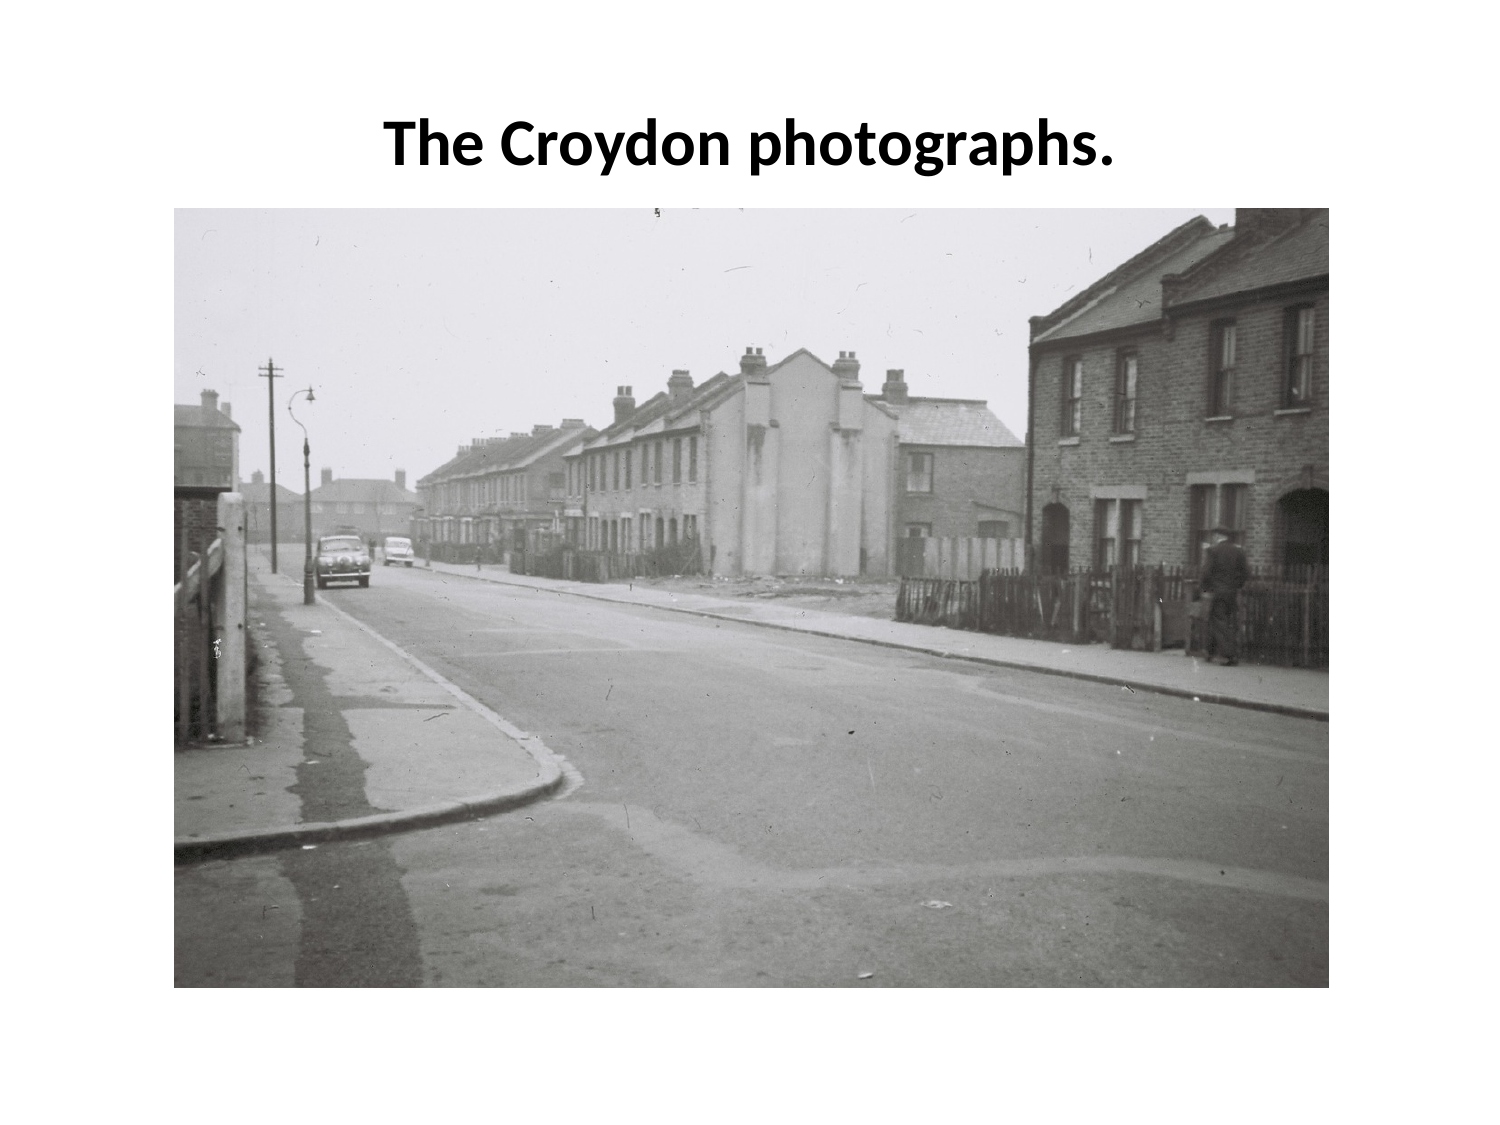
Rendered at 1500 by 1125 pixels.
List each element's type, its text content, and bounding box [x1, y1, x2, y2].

picture [174, 207, 1329, 989]
title The Croydon photographs. [75, 45, 1425, 233]
